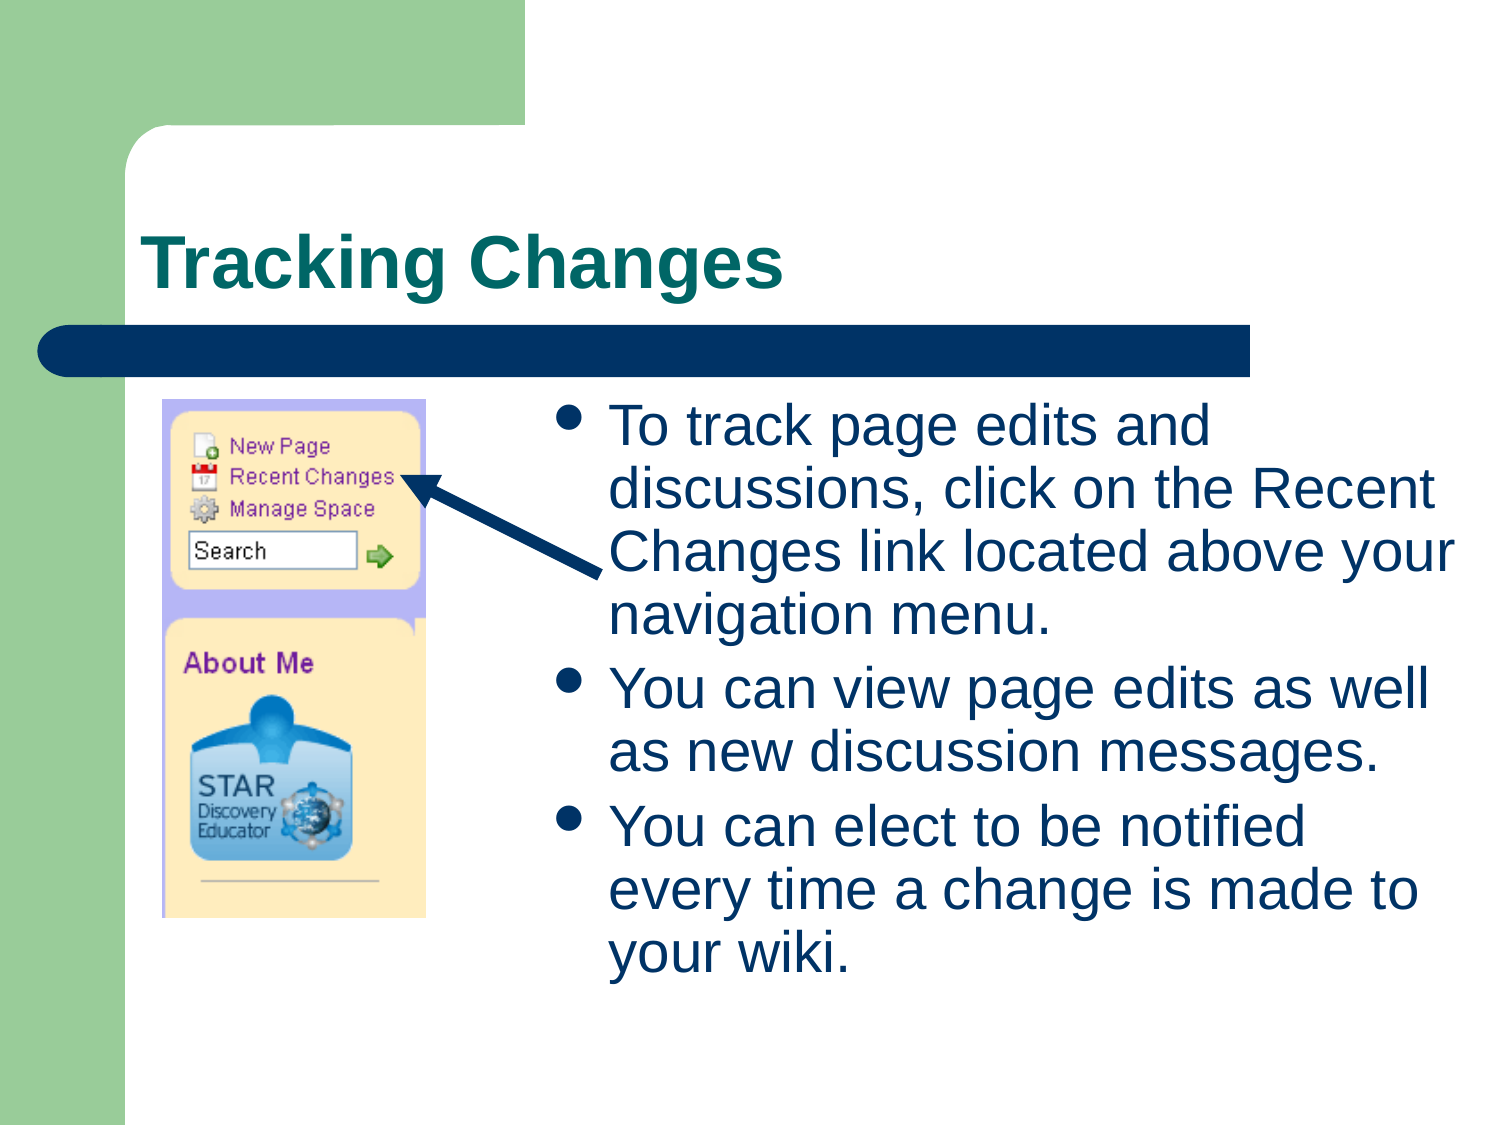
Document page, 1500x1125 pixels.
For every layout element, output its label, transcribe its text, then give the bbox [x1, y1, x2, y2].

title Tracking Changes [124, 124, 1426, 313]
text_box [162, 399, 426, 918]
list To track page edits and discussions, click on the Recent Changes link located above your navigation menu. You can view page edits as well as new discussion messages. You can elect to be notified every time a change is made to your wiki. [537, 387, 1476, 1001]
